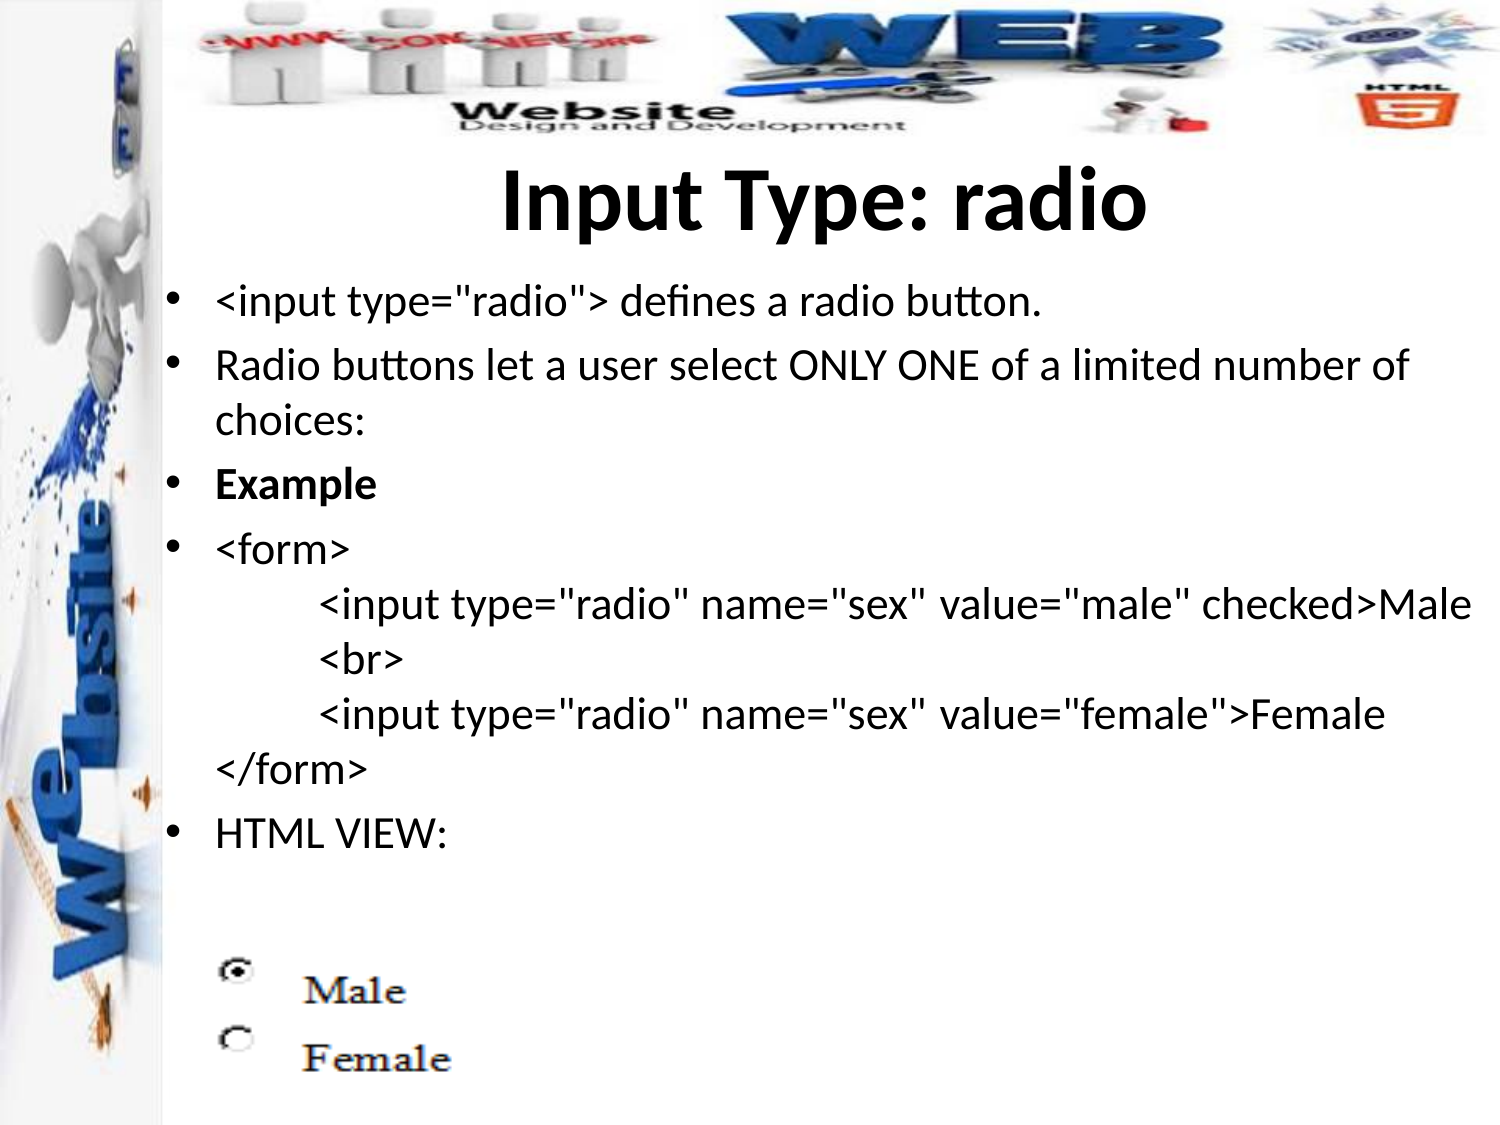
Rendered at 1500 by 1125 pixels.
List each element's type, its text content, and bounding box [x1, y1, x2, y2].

title Input Type: radio [150, 99, 1500, 262]
picture [0, 0, 1500, 1125]
picture [168, 924, 526, 1101]
list <input type="radio"> defines a radio button. Radio buttons let a user select ONLY ONE of a limited number of choices: Example <form> <input type="radio" name="sex" value="male" checked>Male <br> <input type="radio" name="sex" value="female">Female </form> HTML VIEW: [150, 262, 1500, 1125]
